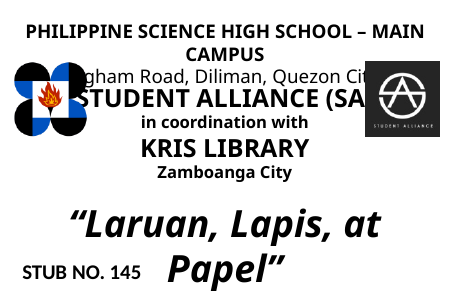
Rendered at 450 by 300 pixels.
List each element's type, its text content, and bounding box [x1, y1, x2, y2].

text_box STUB NO. 145 [7, 251, 213, 292]
picture [12, 60, 88, 137]
text_box “Laruan, Lapis, at Papel” [0, 192, 450, 298]
text_box STUDENT ALLIANCE (SA) in coordination with KRIS LIBRARY Zamboanga City [0, 74, 450, 190]
text_box PHILIPPINE SCIENCE HIGH SCHOOL – MAIN CAMPUS Agham Road, Diliman, Quezon City [0, 12, 450, 74]
picture [364, 60, 441, 137]
